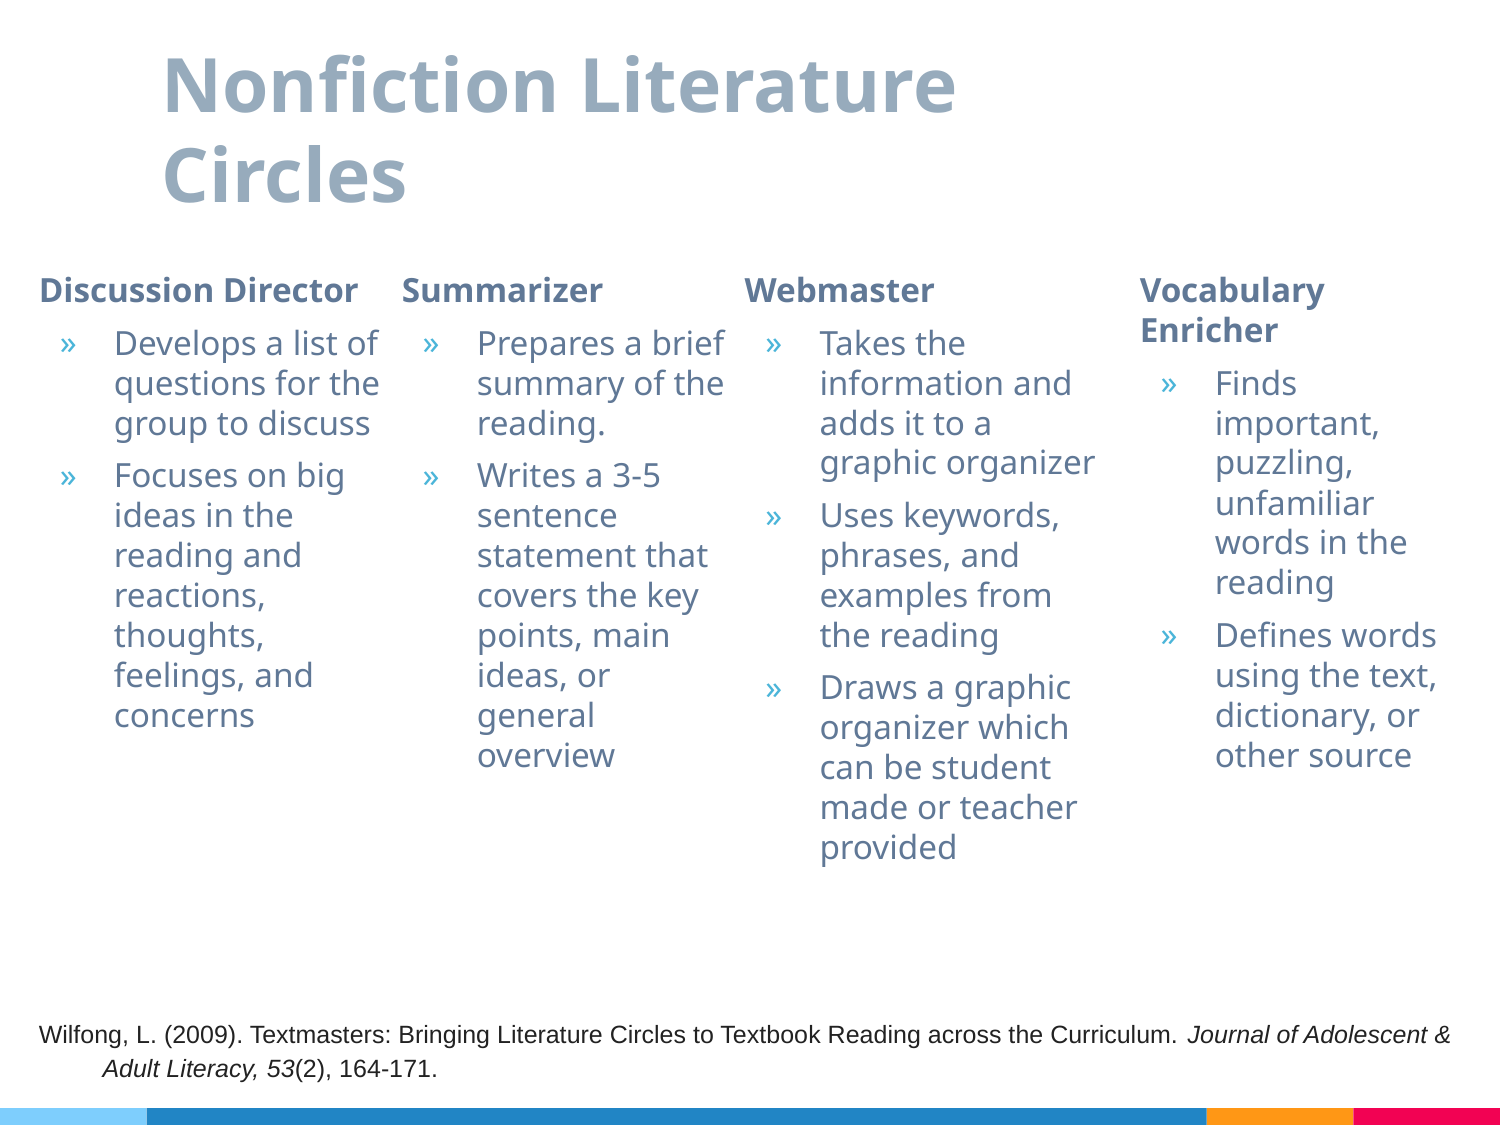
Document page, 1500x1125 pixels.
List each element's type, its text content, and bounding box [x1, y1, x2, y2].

title Nonfiction Literature Circles [146, 45, 1207, 233]
text_box Vocabulary Enricher Finds important, puzzling, unfamiliar words in the reading Defines words using the text, dictionary, or other source [1124, 254, 1487, 761]
text_box Summarizer Prepares a brief summary of the reading. Writes a 3-5 sentence statement that covers the key points, main ideas, or general overview [386, 254, 729, 855]
text_box Webmaster Takes the information and adds it to a graphic organizer Uses keywords, phrases, and examples from the reading Draws a graphic organizer which can be student made or teacher provided [729, 254, 1125, 991]
text_box Discussion Director Develops a list of questions for the group to discuss Focuses on big ideas in the reading and reactions, thoughts, feelings, and concerns [23, 254, 386, 790]
text_box Wilfong, L. (2009). Textmasters: Bringing Literature Circles to Textbook Reading across the Curriculum. Journal of Adolescent & Adult Literacy, 53(2), 164-171. [24, 998, 1476, 1090]
